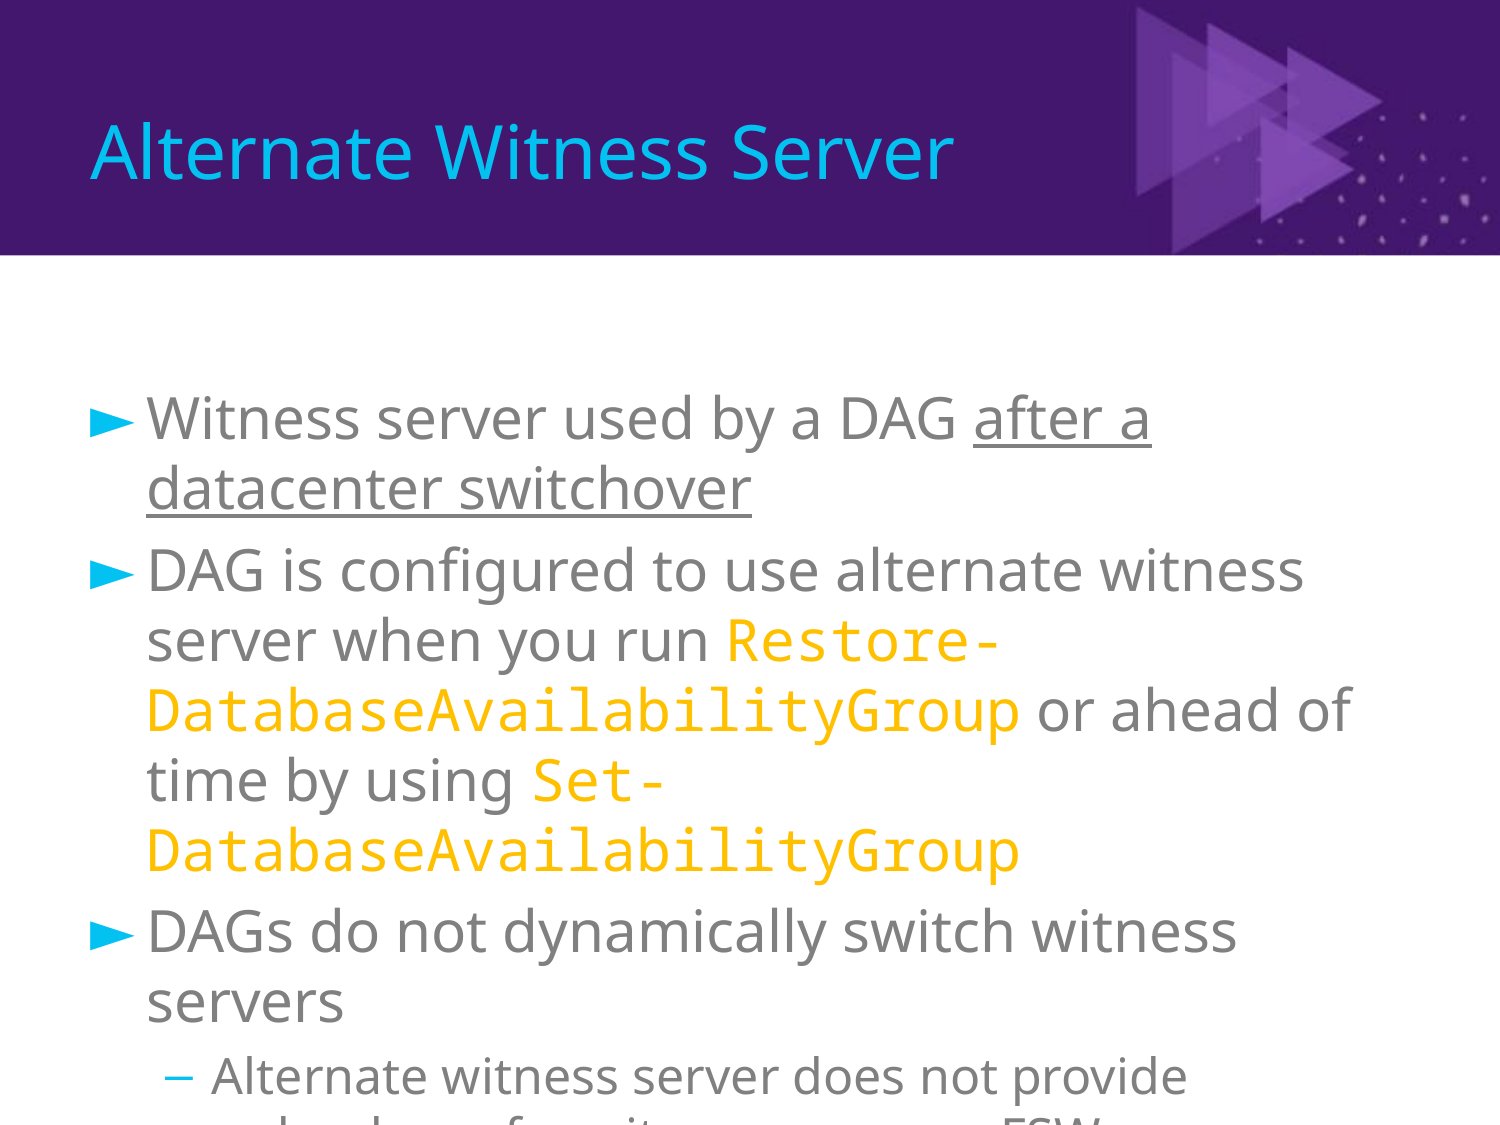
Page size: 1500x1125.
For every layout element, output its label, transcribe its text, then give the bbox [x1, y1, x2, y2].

picture [0, 0, 1500, 255]
title Alternate Witness Server [75, 56, 1425, 244]
list Witness server used by a DAG after a datacenter switchover DAG is configured to use alternate witness server when you run Restore-DatabaseAvailabilityGroup or ahead of time by using Set-DatabaseAvailabilityGroup DAGs do not dynamically switch witness servers Alternate witness server does not provide redundancy for witness server or FSW resource [75, 373, 1425, 1005]
